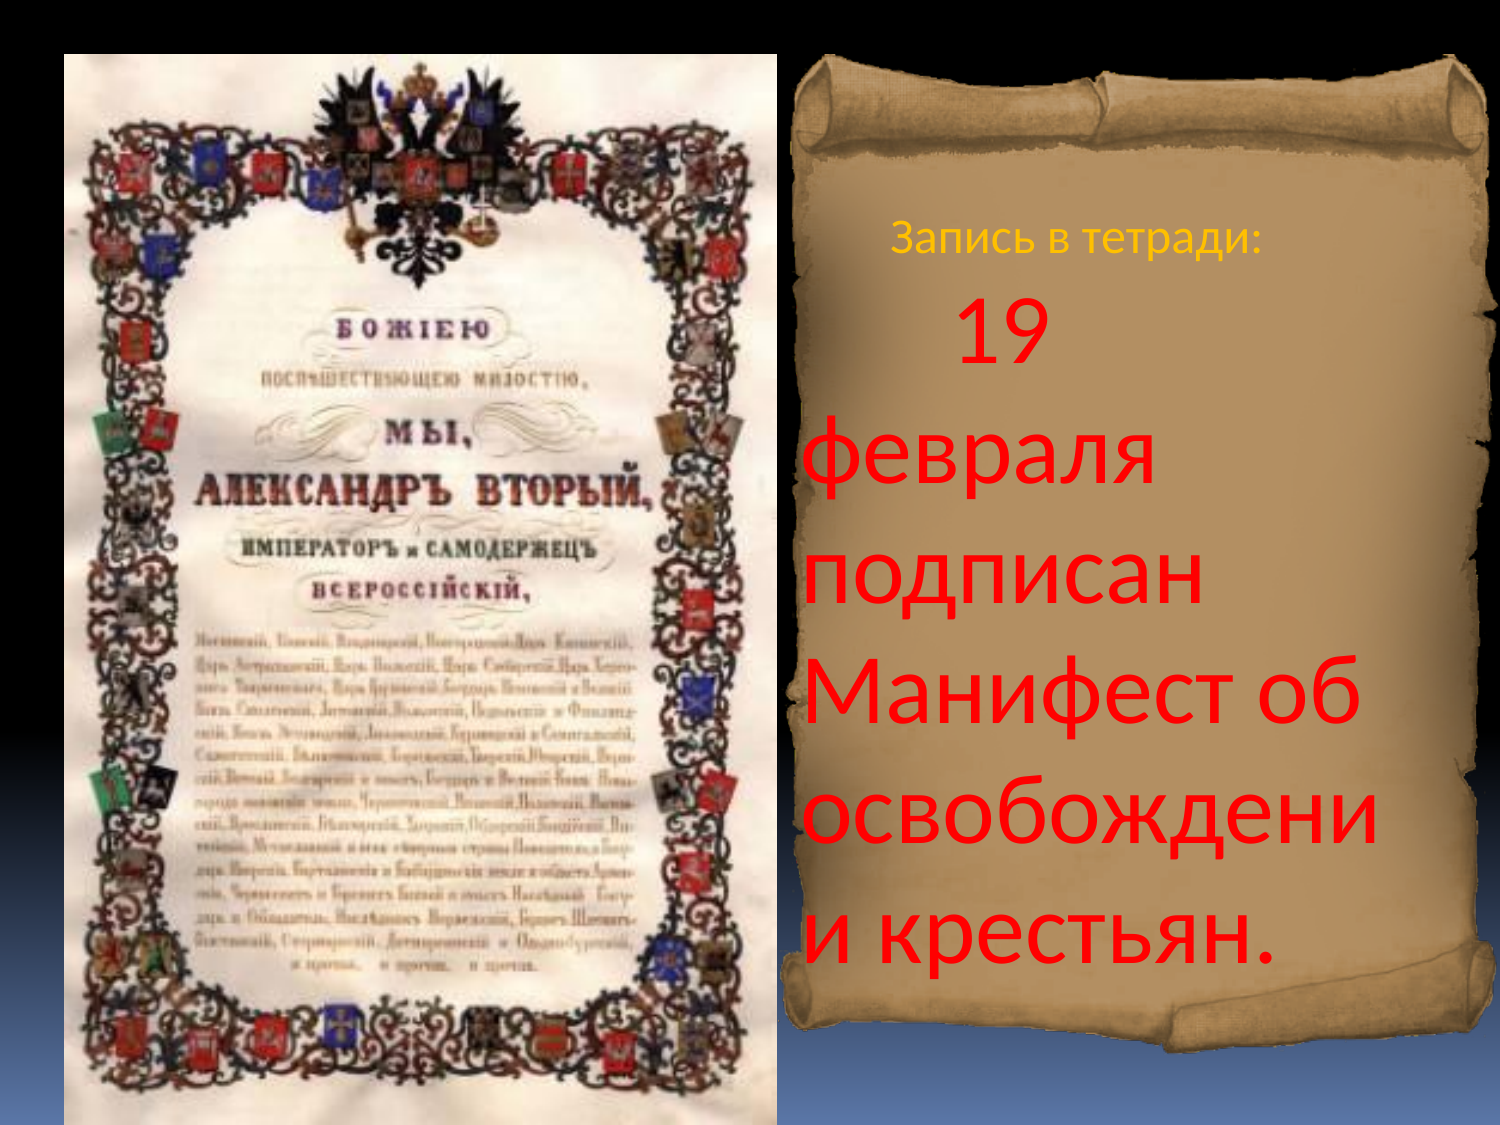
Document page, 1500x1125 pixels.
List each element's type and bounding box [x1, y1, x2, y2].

picture [777, 54, 1500, 1055]
picture [64, 54, 777, 1125]
